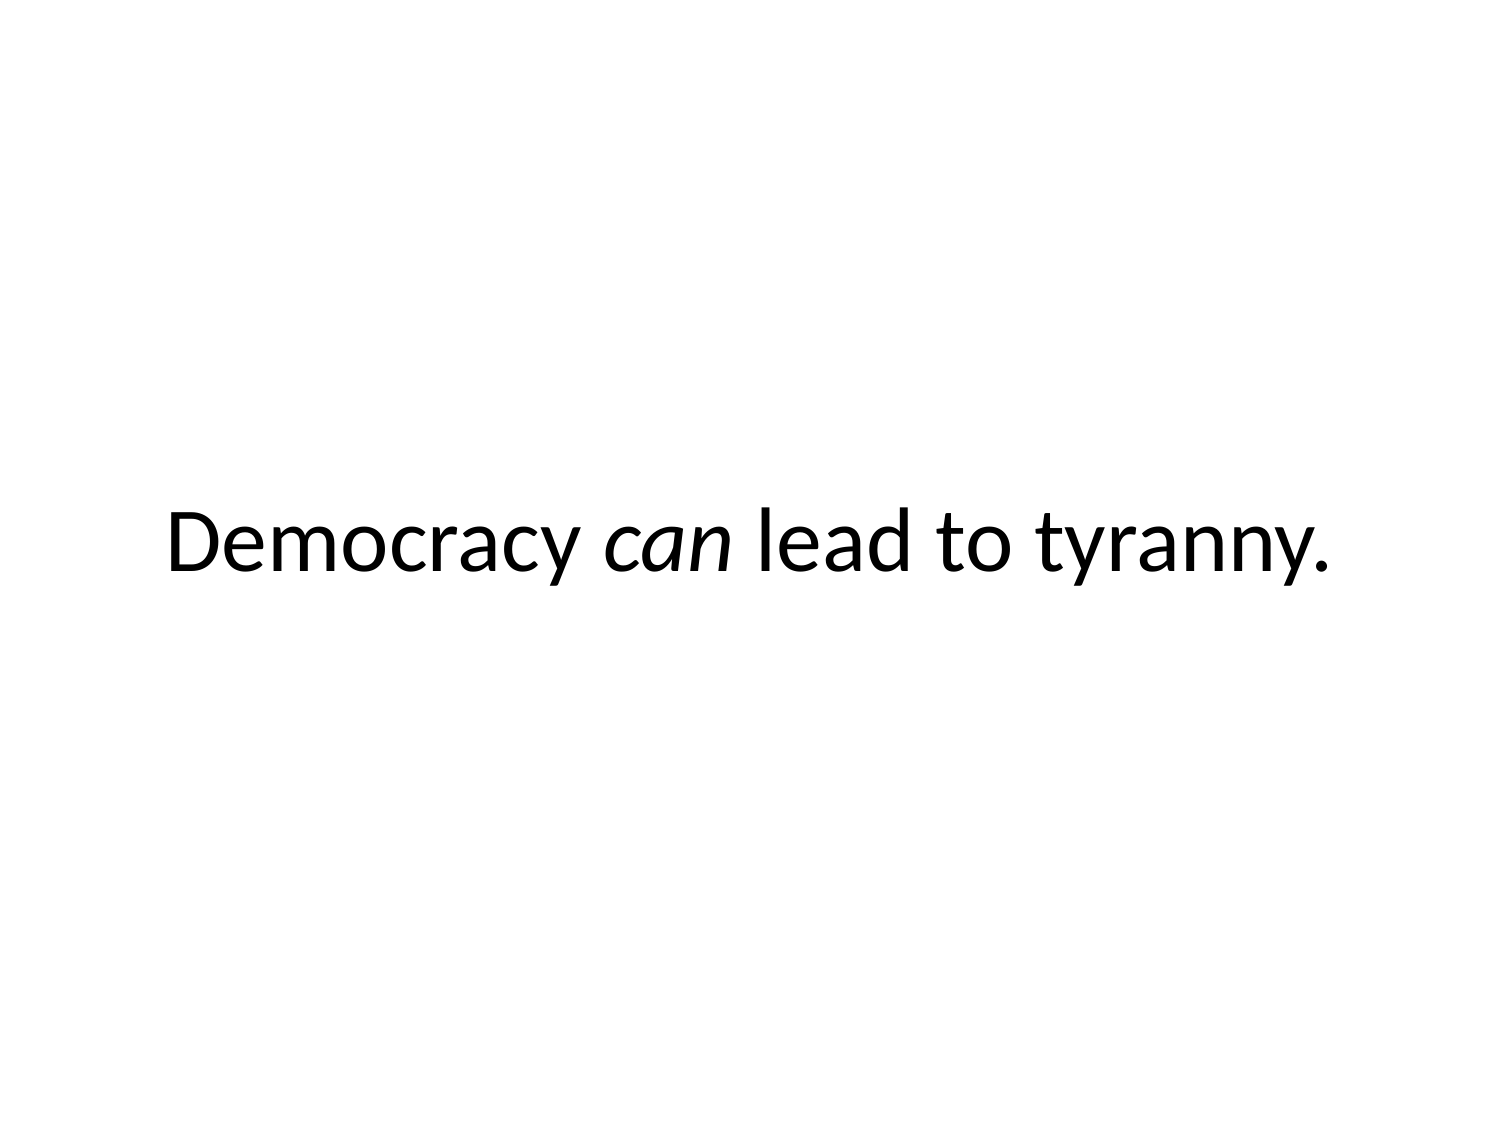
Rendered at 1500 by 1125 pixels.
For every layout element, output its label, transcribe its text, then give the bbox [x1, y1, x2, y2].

title Democracy can lead to tyranny. [74, 44, 1426, 1026]
